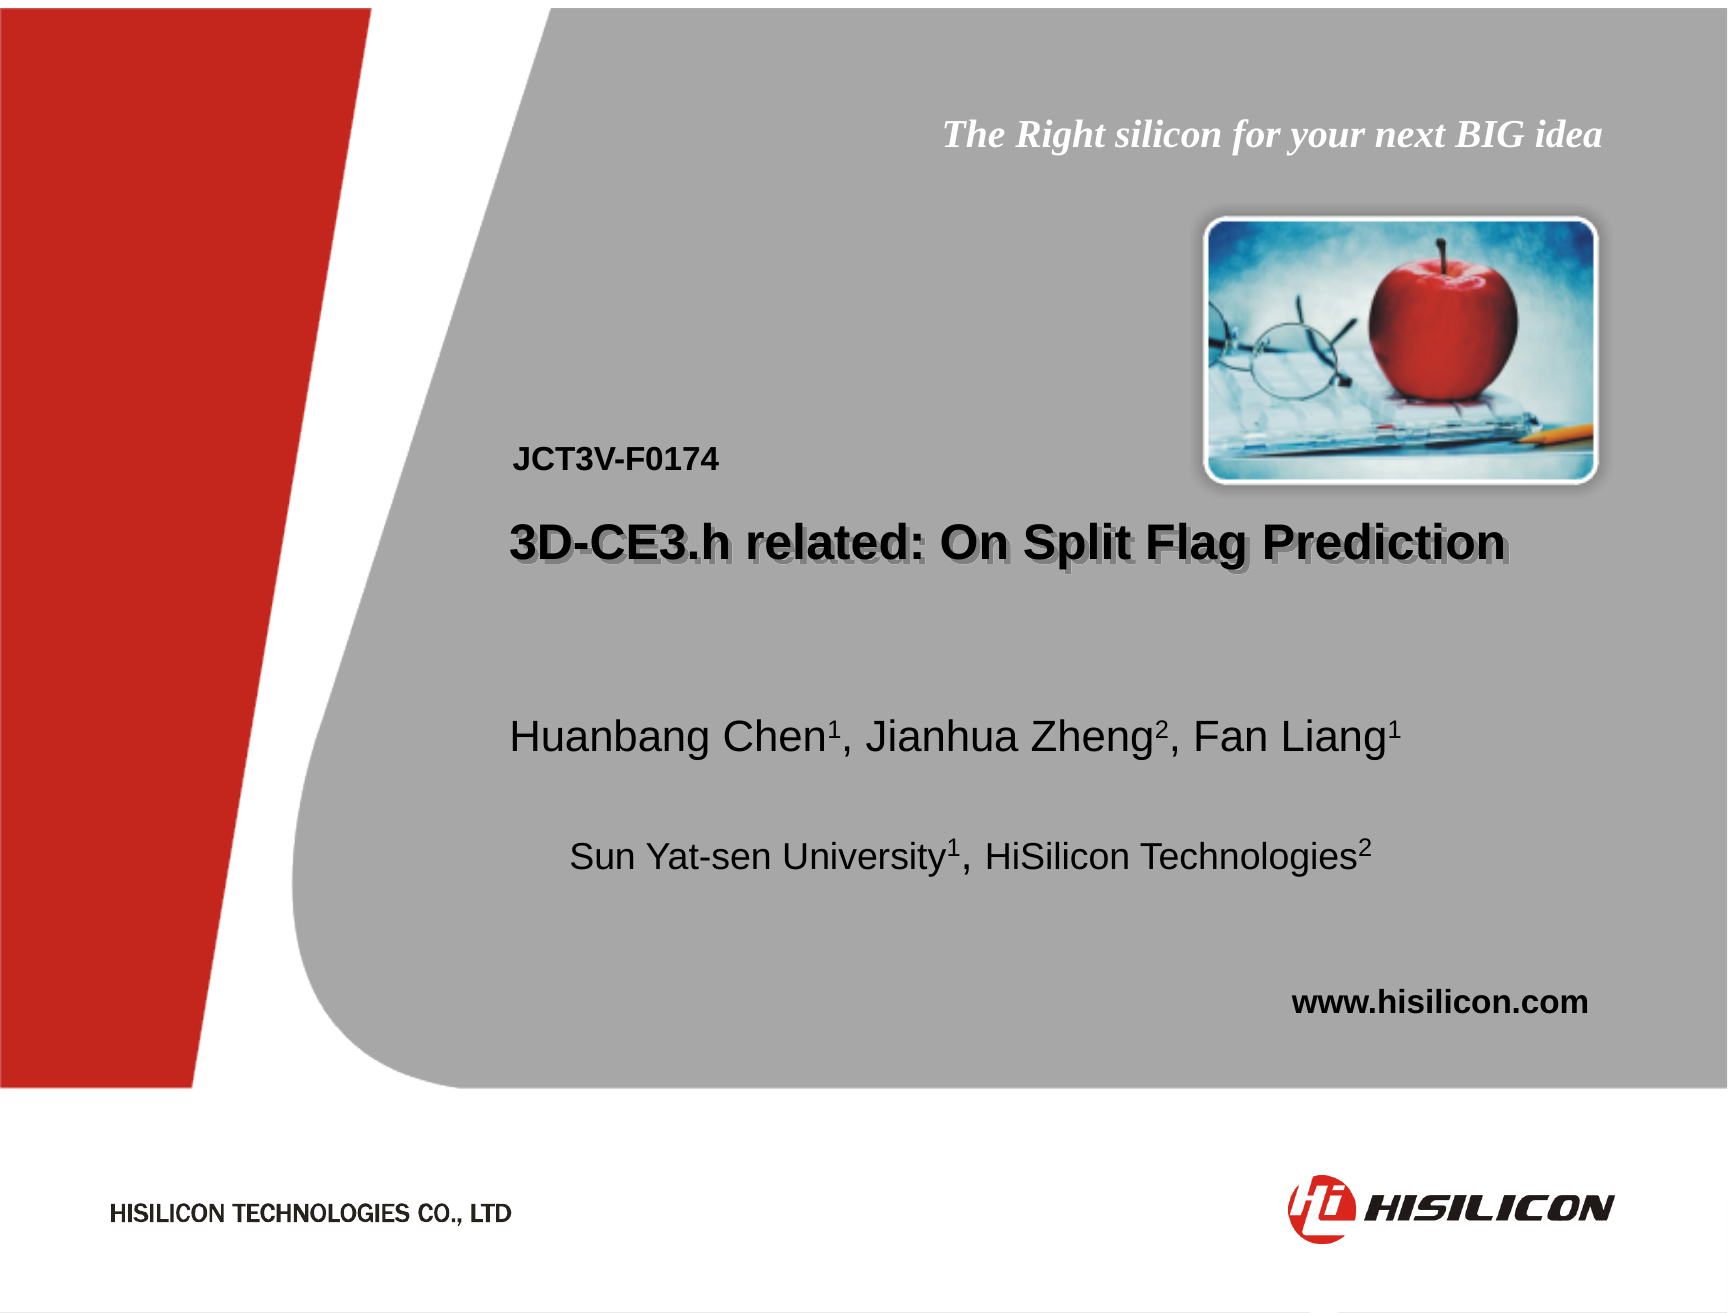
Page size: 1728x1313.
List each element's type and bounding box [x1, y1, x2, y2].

text_box [0, 0, 1728, 7]
list [110, 1202, 513, 1228]
picture [0, 7, 1728, 1305]
